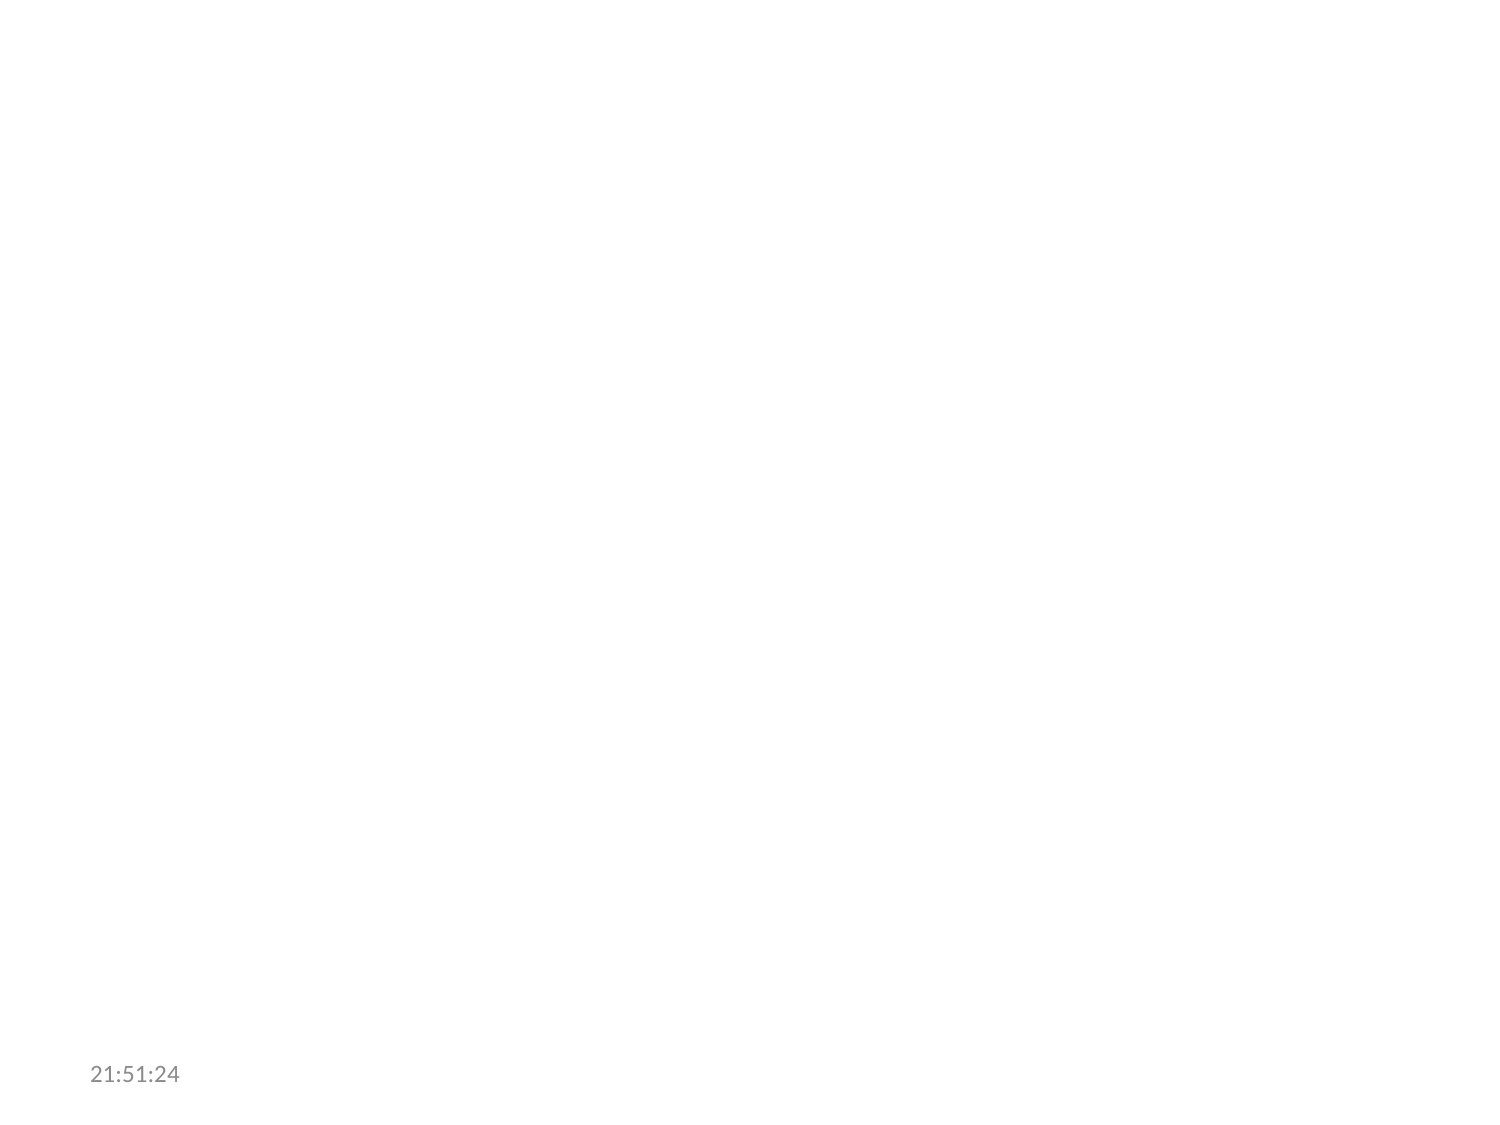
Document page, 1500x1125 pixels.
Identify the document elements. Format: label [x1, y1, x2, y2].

slide_number [75, 1042, 425, 1103]
